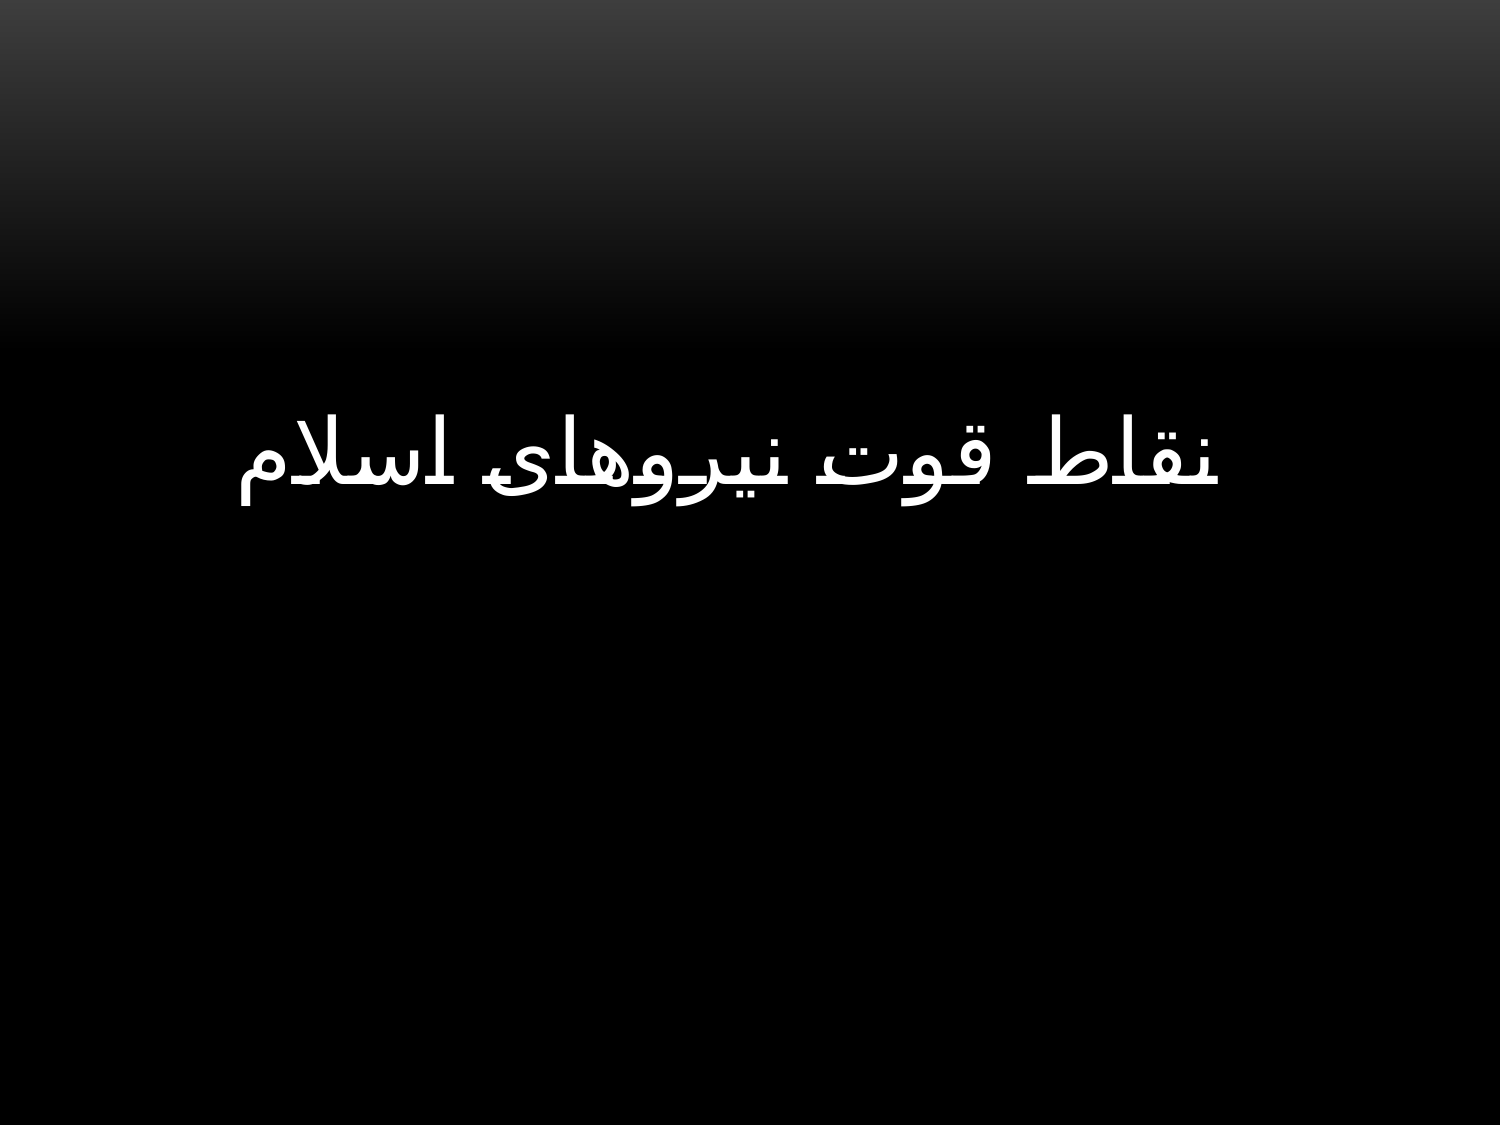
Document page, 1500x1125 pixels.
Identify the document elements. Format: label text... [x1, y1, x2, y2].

title نقاط قوت نیروهای اسلام [123, 385, 1329, 609]
